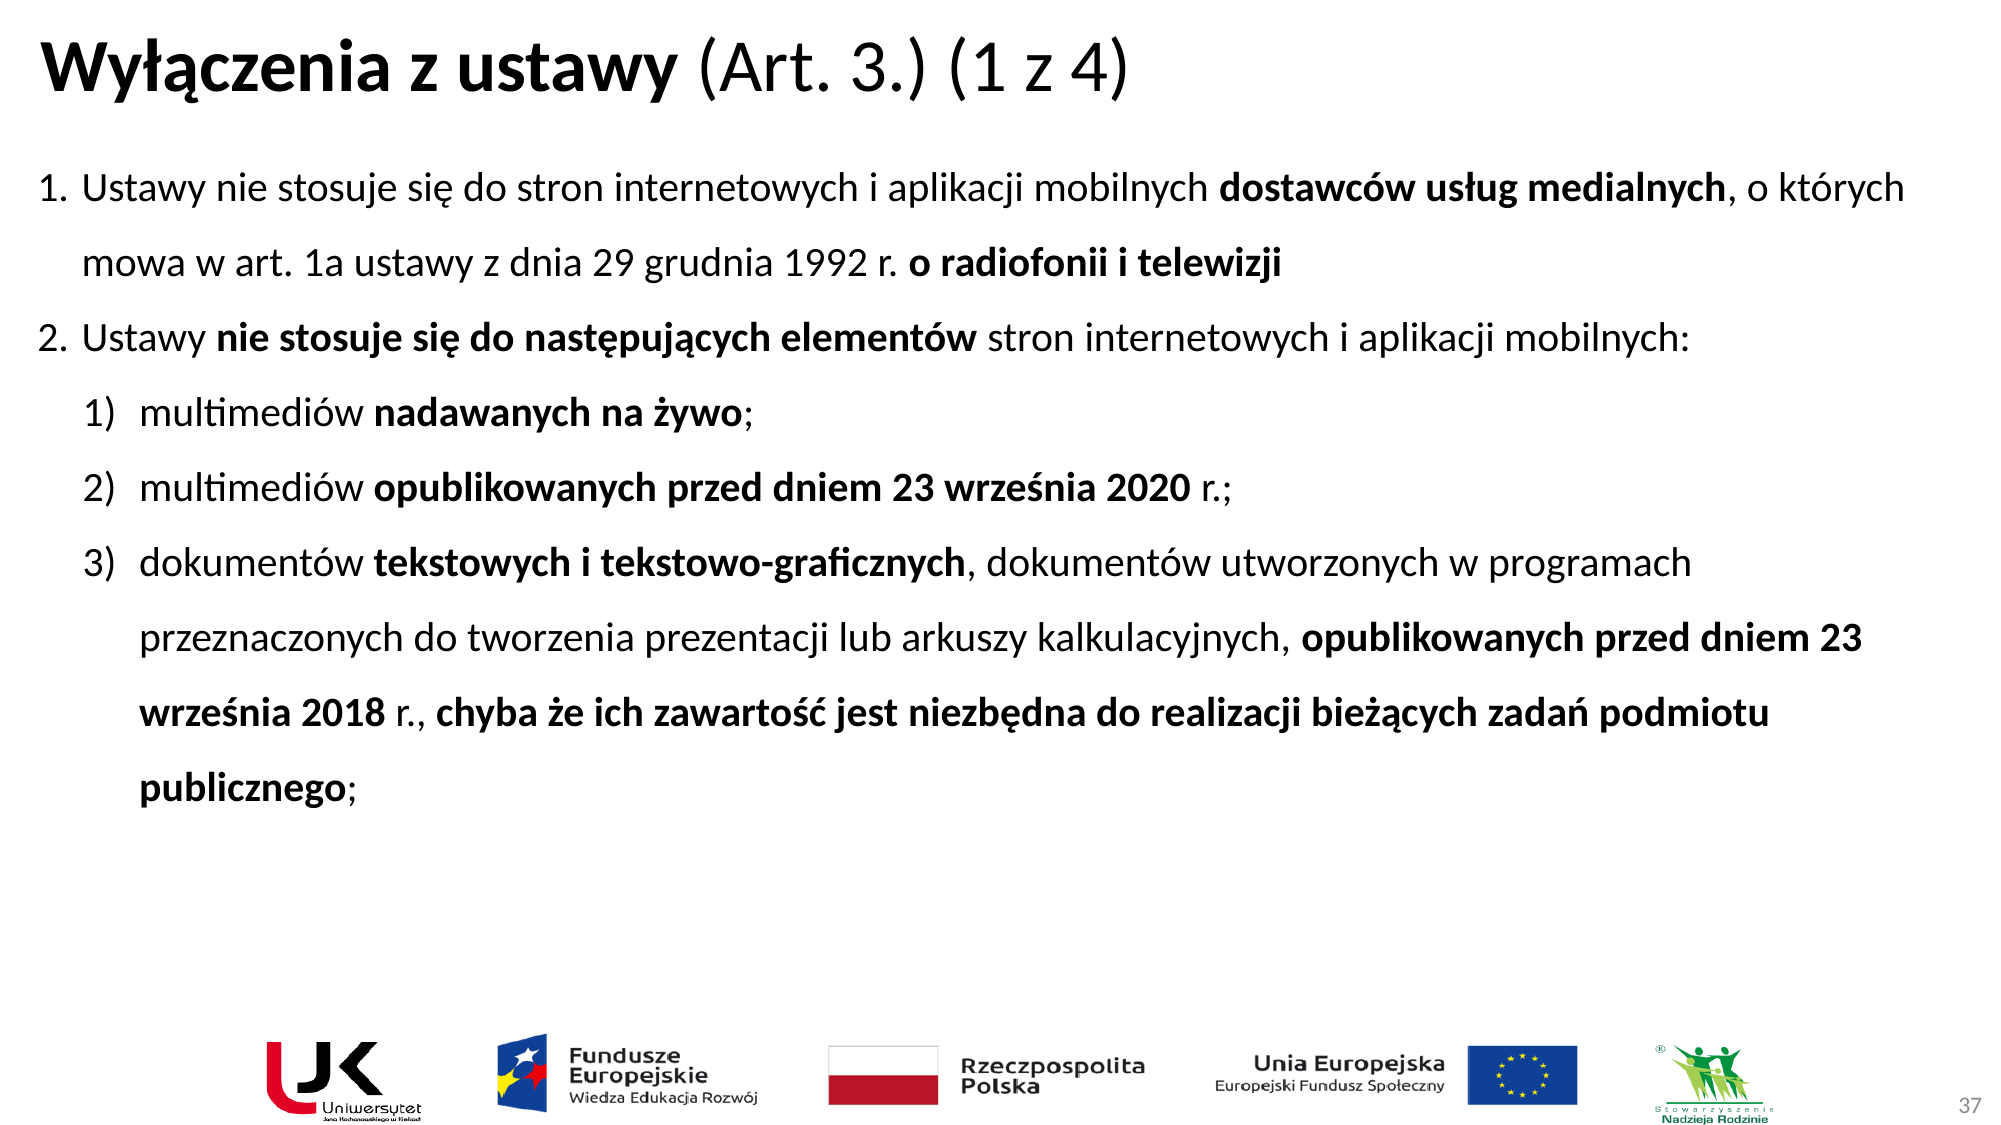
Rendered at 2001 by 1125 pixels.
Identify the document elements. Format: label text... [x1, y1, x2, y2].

picture [463, 1004, 1613, 1125]
picture [266, 1042, 421, 1122]
title Wyłączenia z ustawy (Art. 3.) (1 z 4) [40, 0, 1551, 113]
text_box Ustawy nie stosuje się do stron internetowych i aplikacji mobilnych dostawców usług medialnych, o których mowa w art. 1a ustawy z dnia 29 grudnia 1992 r. o radiofonii i telewizji Ustawy nie stosuje się do następujących elementów stron internetowych i aplikacji mobilnych: multimediów nadawanych na żywo; multimediów opublikowanych przed dniem 23 września 2020 r.; dokumentów tekstowych i tekstowo-graficznych, dokumentów utworzonych w programach przeznaczonych do tworzenia prezentacji lub arkuszy kalkulacyjnych, opublikowanych przed dniem 23 września 2018 r., chyba że ich zawartość jest niezbędna do realizacji bieżących zadań podmiotu publicznego; [0, 126, 1968, 817]
slide_number 37 [1830, 1086, 1998, 1122]
picture [1655, 1044, 1774, 1125]
